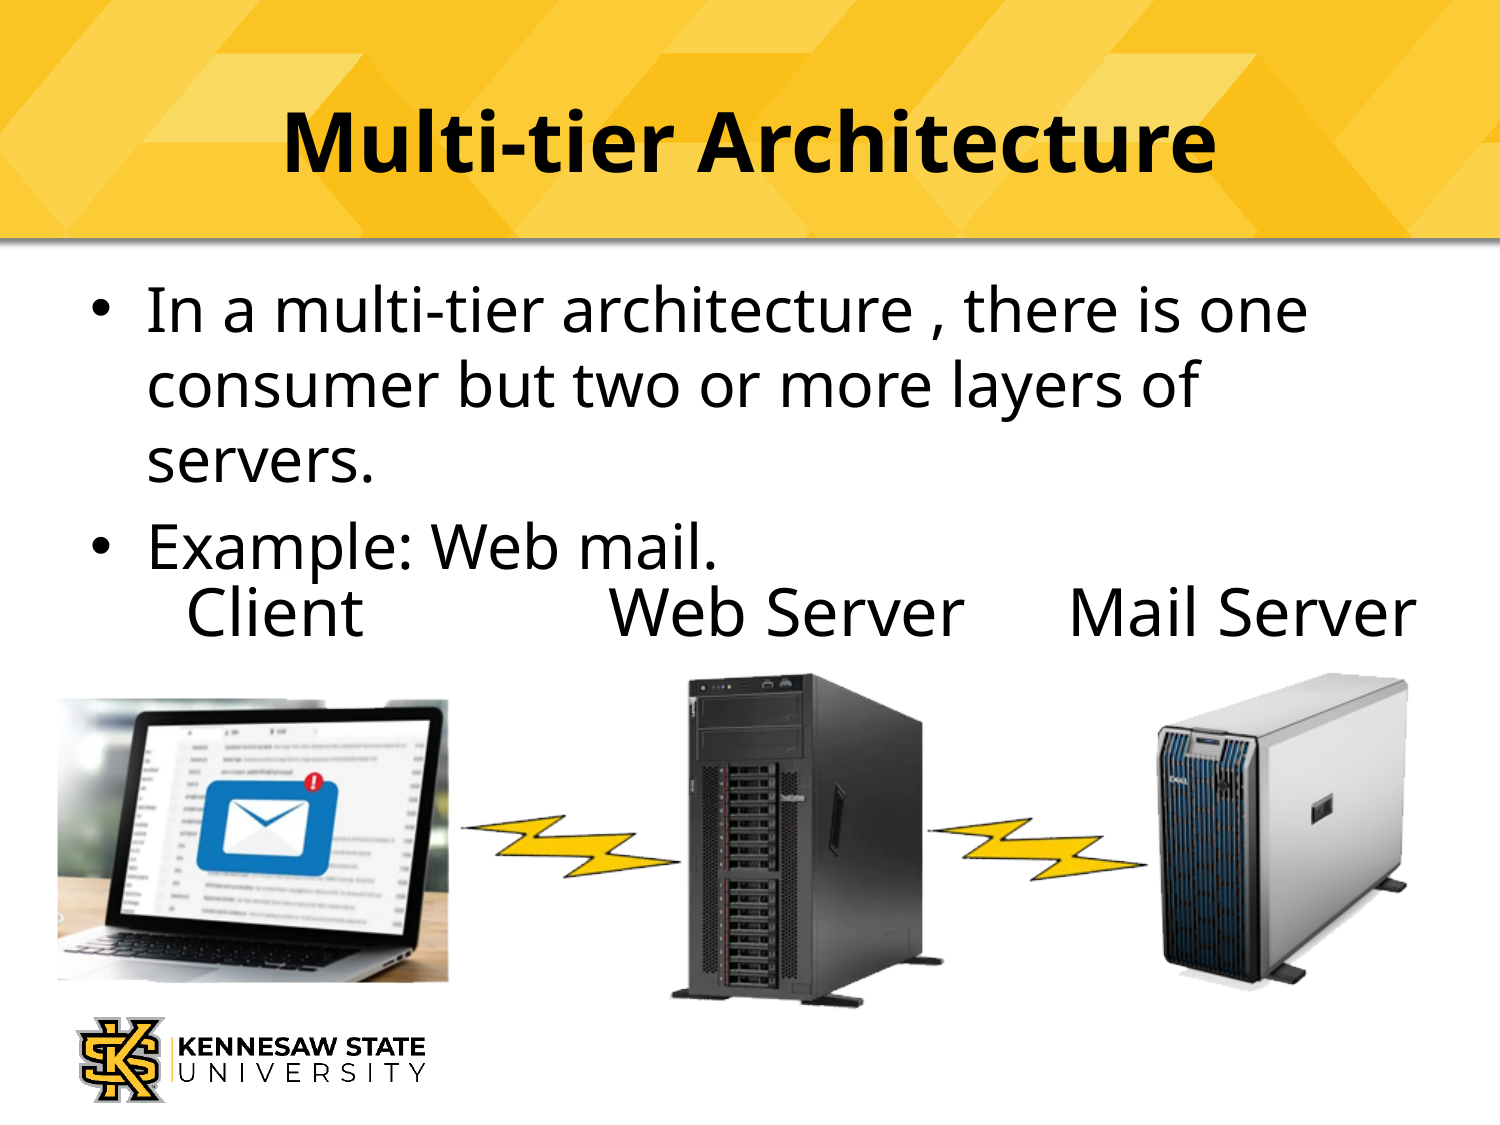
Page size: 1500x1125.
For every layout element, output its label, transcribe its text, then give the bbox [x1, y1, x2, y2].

picture [0, 0, 1500, 251]
text_box Web Server [587, 562, 988, 658]
title Multi-tier Architecture [75, 45, 1425, 233]
text_box Client [75, 562, 475, 658]
picture [37, 662, 1438, 1103]
text_box Mail Server [1043, 562, 1443, 658]
list In a multi-tier architecture , there is one consumer but two or more layers of servers. Example: Web mail. [75, 262, 1425, 661]
